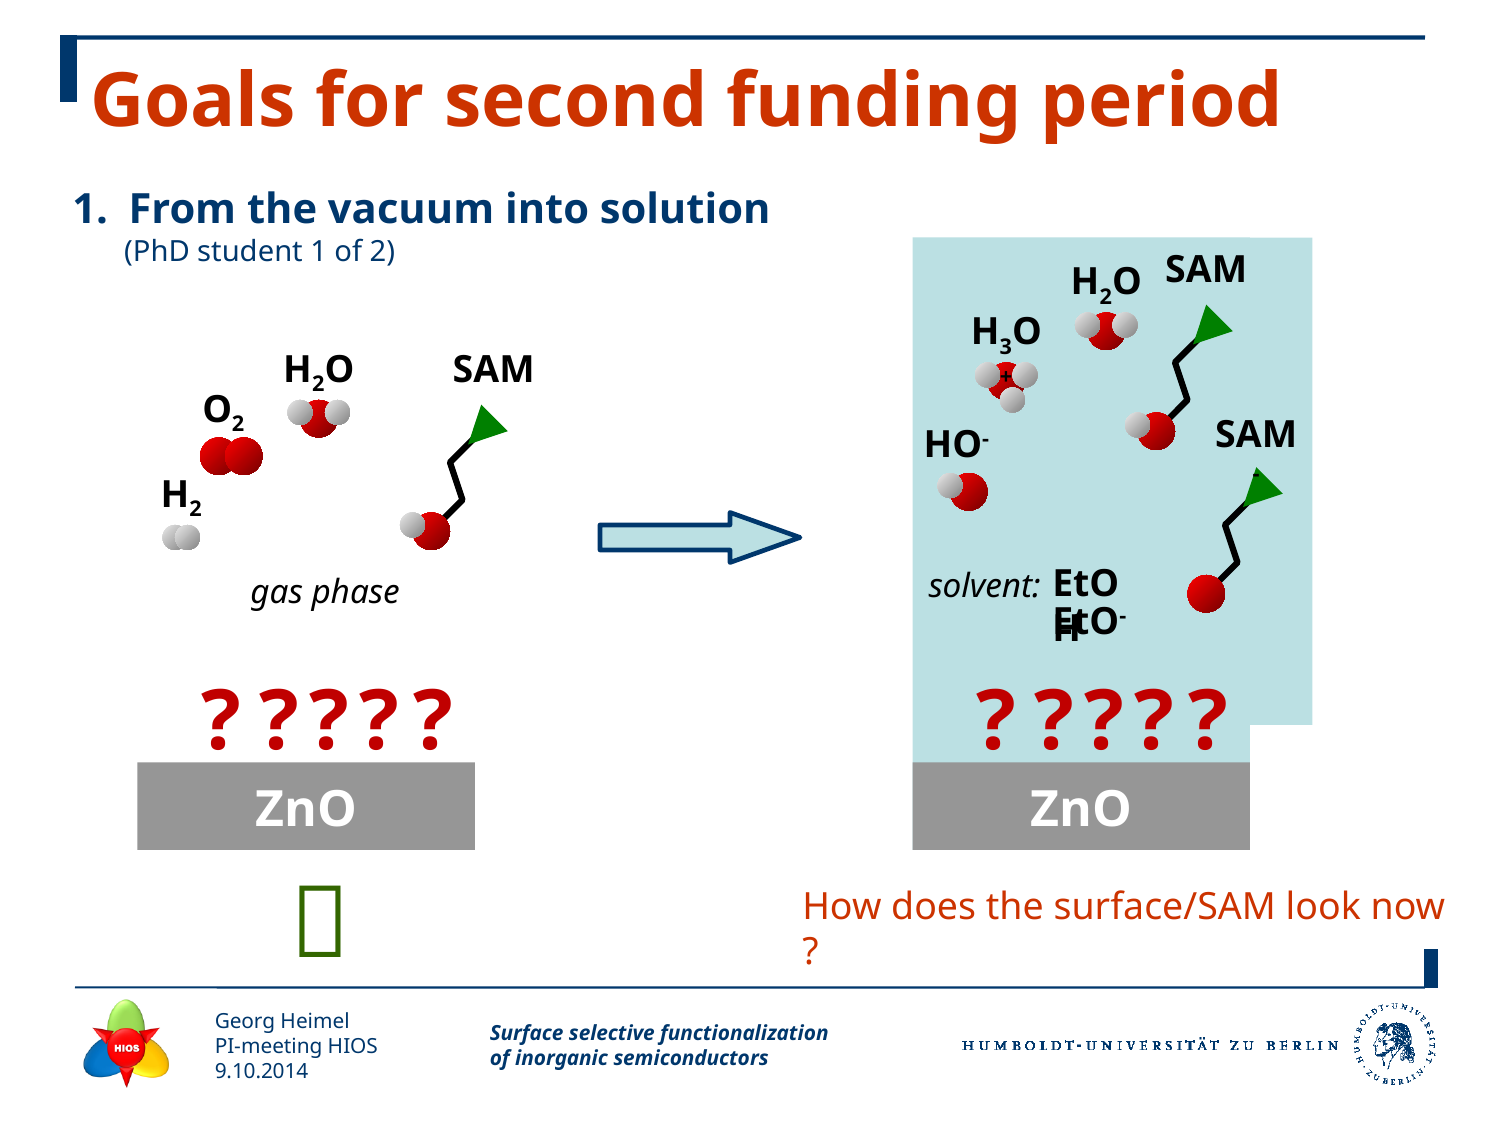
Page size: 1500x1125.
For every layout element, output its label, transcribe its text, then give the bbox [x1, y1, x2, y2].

text_box SAM [1149, 237, 1263, 298]
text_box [974, 362, 1038, 413]
text_box ? [1069, 658, 1119, 774]
text_box  [275, 849, 365, 985]
text_box SAM [437, 337, 550, 398]
picture [75, 999, 177, 1088]
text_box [162, 524, 201, 551]
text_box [1187, 474, 1276, 613]
picture [1350, 999, 1438, 1088]
text_box ? [1019, 658, 1069, 774]
text_box ? [1173, 658, 1244, 774]
text_box [1252, 235, 1314, 727]
text_box ZnO [137, 762, 475, 850]
text_box ? [244, 658, 294, 774]
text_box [937, 472, 988, 511]
text_box solvent: [913, 556, 1037, 612]
text_box H2O [262, 337, 375, 404]
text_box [399, 412, 501, 551]
text_box ? [186, 658, 244, 774]
text_box [910, 316, 1252, 852]
text_box ? [961, 658, 1019, 774]
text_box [1074, 312, 1122, 351]
text_box H2 [137, 462, 225, 529]
text_box ? [1119, 658, 1173, 774]
text_box SAM- [1200, 402, 1313, 507]
text_box gas phase [235, 562, 415, 618]
text_box ? [294, 658, 344, 774]
text_box O2 [187, 377, 263, 444]
text_box H3O+ [950, 299, 1063, 411]
text_box ZnO [912, 762, 1250, 850]
text_box From the vacuum into solution (PhD student 1 of 2) [57, 174, 786, 275]
text_box EtO- [1037, 589, 1163, 650]
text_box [287, 399, 351, 438]
text_box ? [344, 658, 398, 774]
text_box HO- [900, 412, 1013, 473]
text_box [199, 437, 263, 476]
title Goals for second funding period [74, 37, 1426, 156]
picture [962, 1037, 1338, 1050]
text_box H2O [1050, 249, 1163, 316]
text_box [910, 235, 1252, 412]
text_box How does the surface/SAM look now ? [787, 874, 1463, 980]
text_box [597, 510, 803, 565]
text_box ? [398, 658, 469, 774]
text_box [1124, 312, 1226, 451]
text_box EtOH [1037, 650, 1163, 657]
text_box EtOH [1037, 551, 1163, 589]
